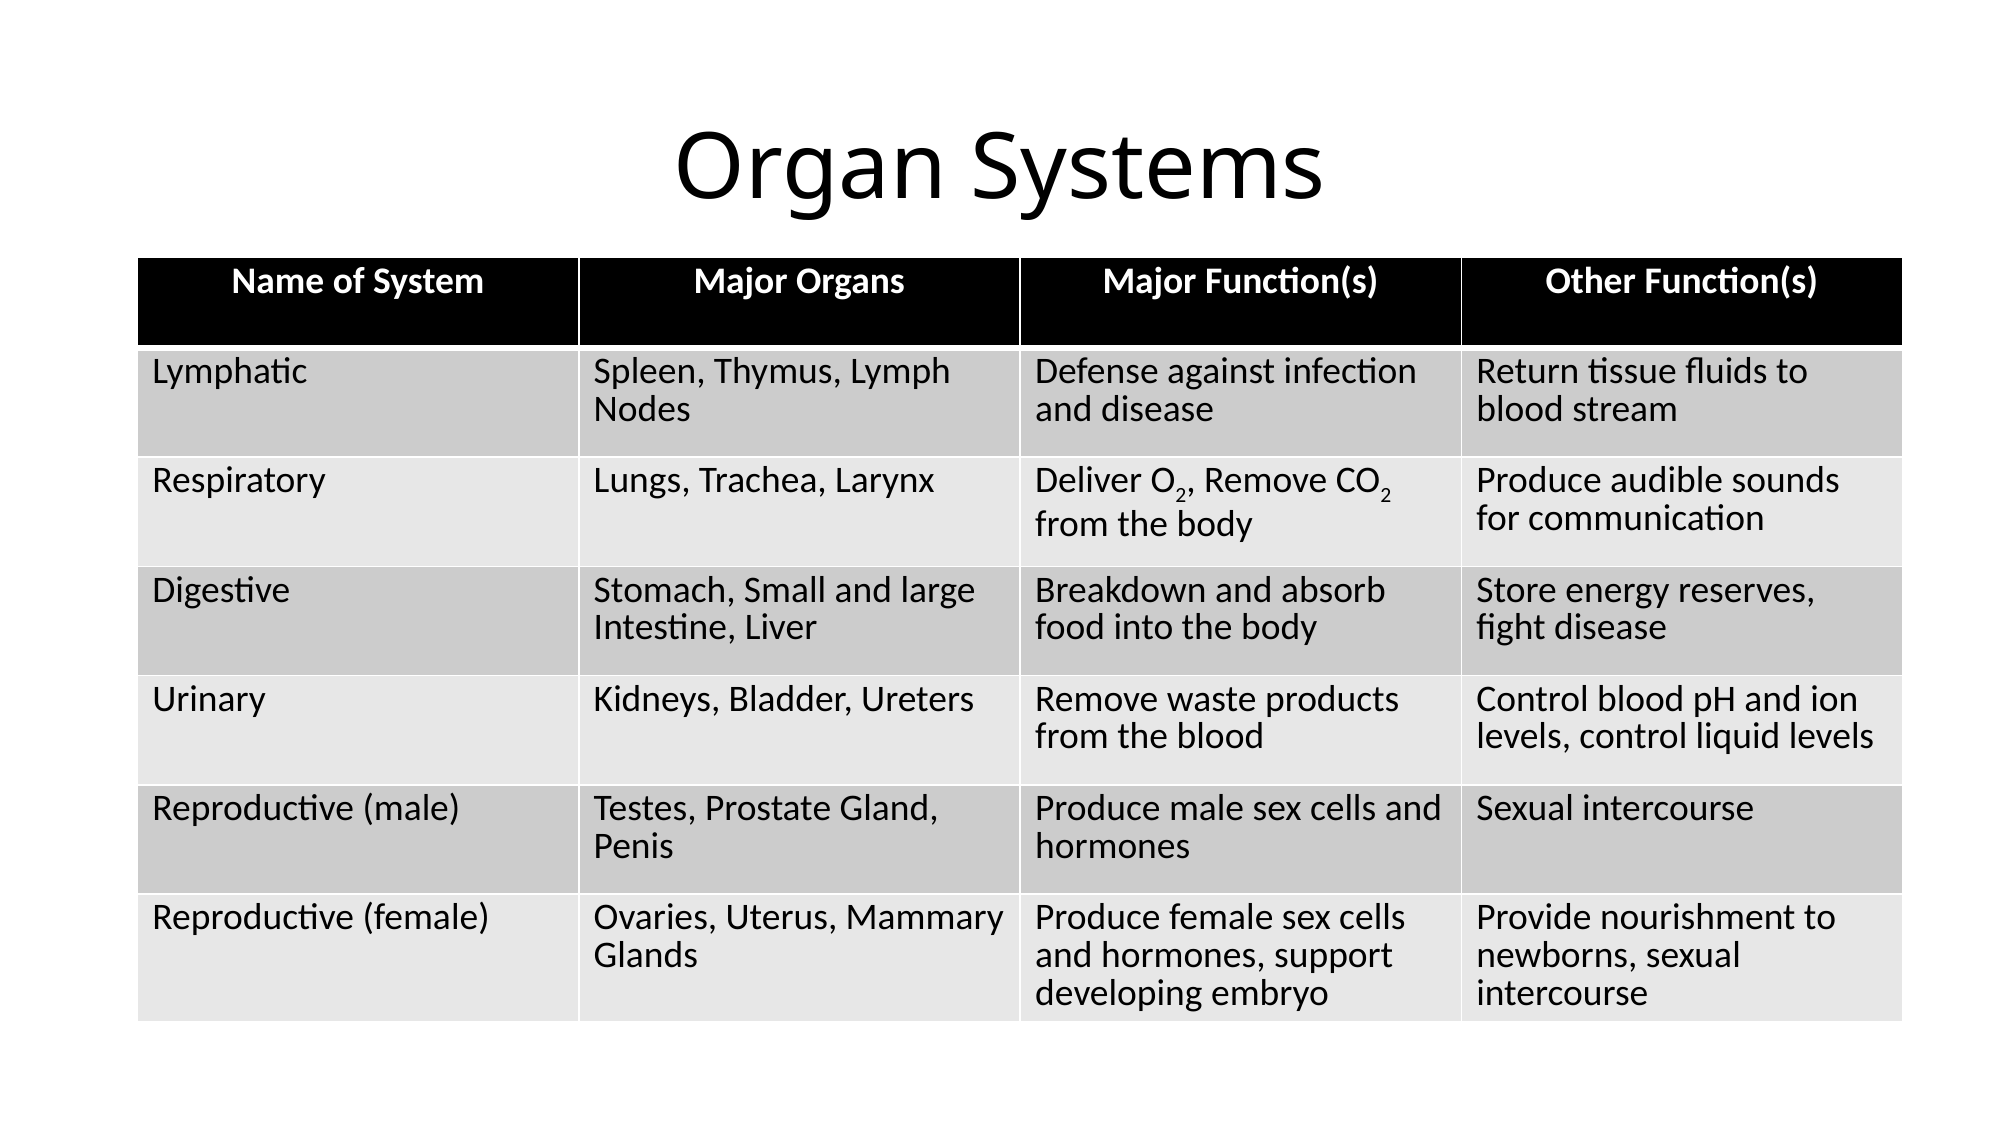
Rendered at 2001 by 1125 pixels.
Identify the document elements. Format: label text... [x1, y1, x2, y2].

table_cell Deliver O2, Remove CO2 from the body [1021, 458, 1461, 566]
table_header Name of System [138, 258, 578, 345]
table_cell Reproductive (female) [138, 895, 578, 1021]
table_cell Testes, Prostate Gland, Penis [580, 786, 1019, 893]
table_cell Store energy reserves, fight disease [1462, 567, 1902, 675]
table_cell Provide nourishment to newborns, sexual intercourse [1462, 895, 1902, 1021]
table_cell Remove waste products from the blood [1021, 676, 1461, 784]
table_header Major Organs [580, 258, 1019, 345]
table_cell Defense against infection and disease [1021, 351, 1461, 456]
table_cell Produce male sex cells and hormones [1021, 786, 1461, 893]
table_cell Sexual intercourse [1462, 786, 1902, 893]
table_cell Breakdown and absorb food into the body [1021, 567, 1461, 675]
table_cell Lymphatic [138, 351, 578, 456]
table_cell Stomach, Small and large Intestine, Liver [580, 567, 1019, 675]
table_cell Kidneys, Bladder, Ureters [580, 676, 1019, 784]
table_cell Control blood pH and ion levels, control liquid levels [1462, 676, 1902, 784]
table_header Other Function(s) [1462, 258, 1902, 345]
table_cell Lungs, Trachea, Larynx [580, 458, 1019, 566]
table_cell Produce audible sounds for communication [1462, 458, 1902, 566]
table_cell Spleen, Thymus, Lymph Nodes [580, 351, 1019, 456]
table_cell Reproductive (male) [138, 786, 578, 893]
table_cell Respiratory [138, 458, 578, 566]
title Organ Systems [137, 59, 1863, 257]
table_cell Ovaries, Uterus, Mammary Glands [580, 895, 1019, 1021]
table_header Major Function(s) [1021, 258, 1461, 345]
table_cell Produce female sex cells and hormones, support developing embryo [1021, 895, 1461, 1021]
table_cell Digestive [138, 567, 578, 675]
table_cell Urinary [138, 676, 578, 784]
table_cell Return tissue fluids to blood stream [1462, 351, 1902, 456]
